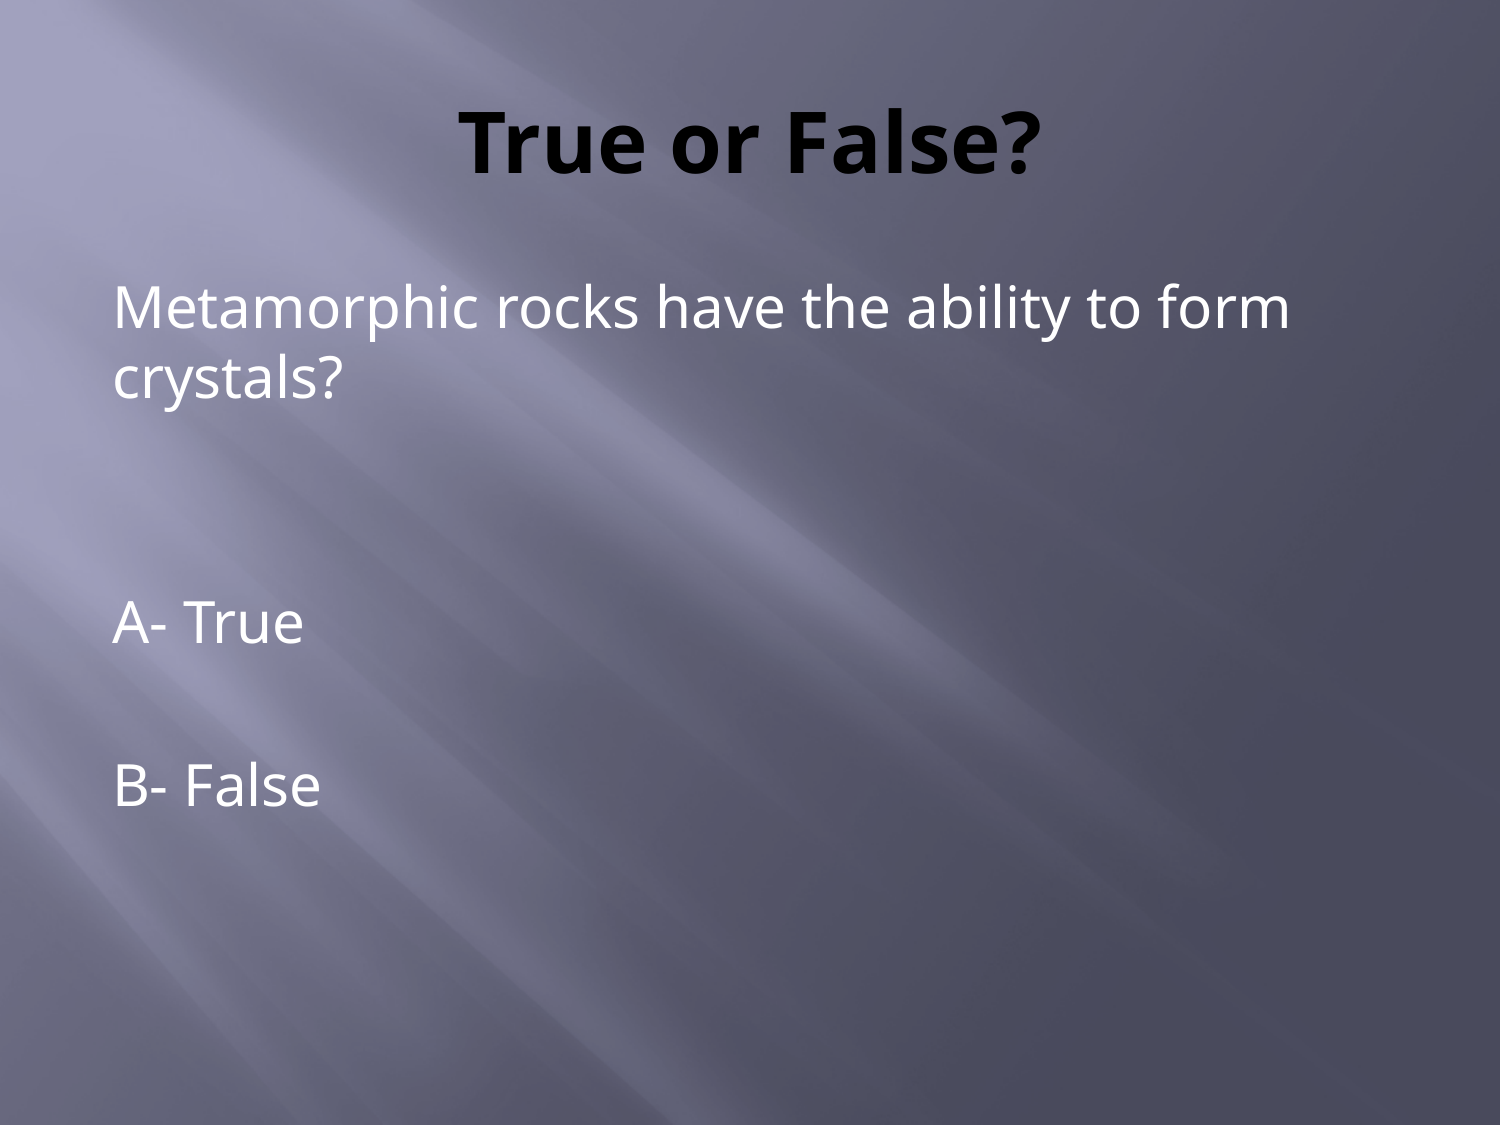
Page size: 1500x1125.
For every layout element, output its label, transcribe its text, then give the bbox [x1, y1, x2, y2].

list Metamorphic rocks have the ability to form crystals? A- True B- False [75, 262, 1425, 1035]
title True or False? [75, 45, 1425, 233]
